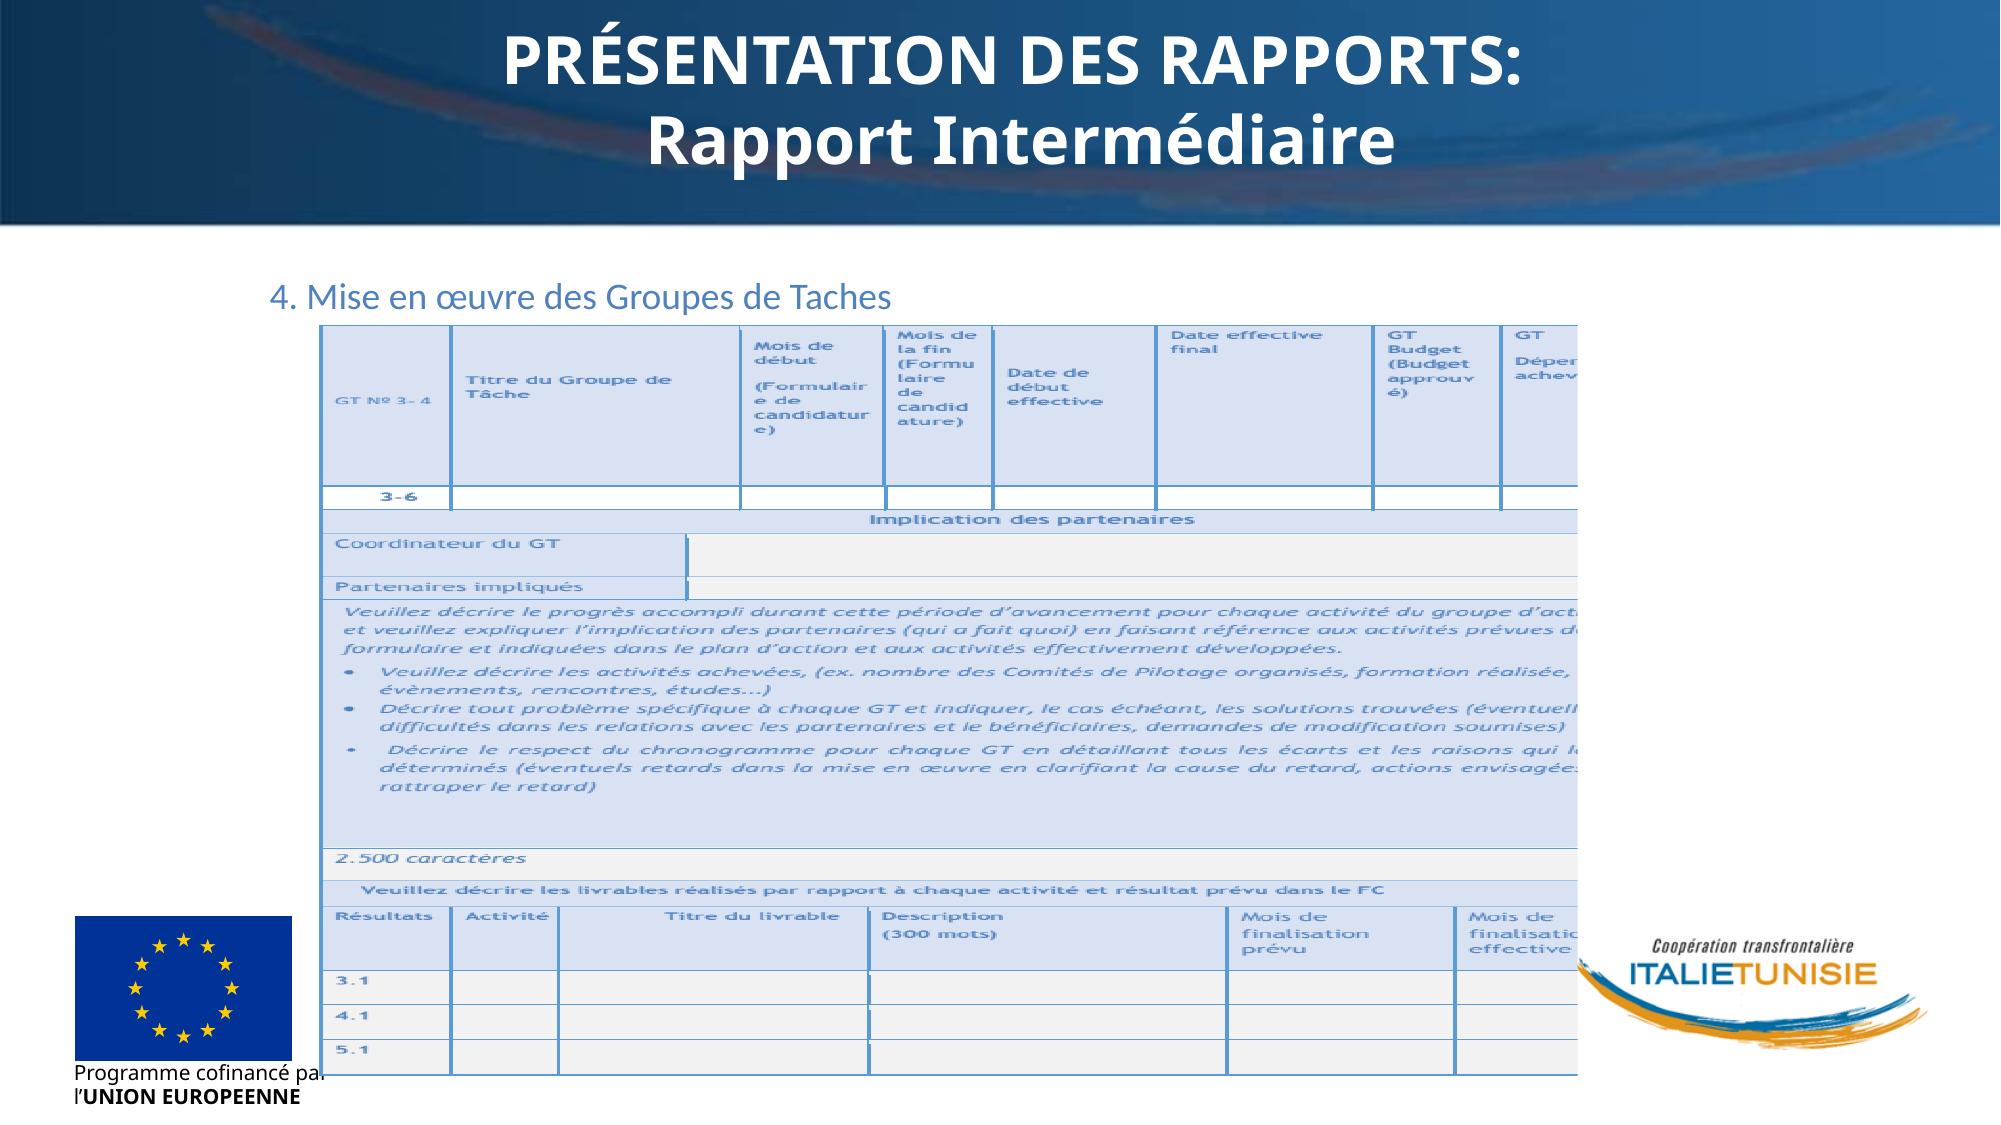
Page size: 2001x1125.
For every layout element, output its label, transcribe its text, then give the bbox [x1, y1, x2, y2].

picture [75, 916, 292, 1061]
text_box PRÉSENTATION DES RAPPORTS: Rapport Intermédiaire [42, 21, 2000, 175]
picture [0, 0, 2000, 229]
text_box 4. Mise en œuvre des Groupes de Taches [254, 221, 1255, 325]
picture [308, 325, 1942, 1104]
